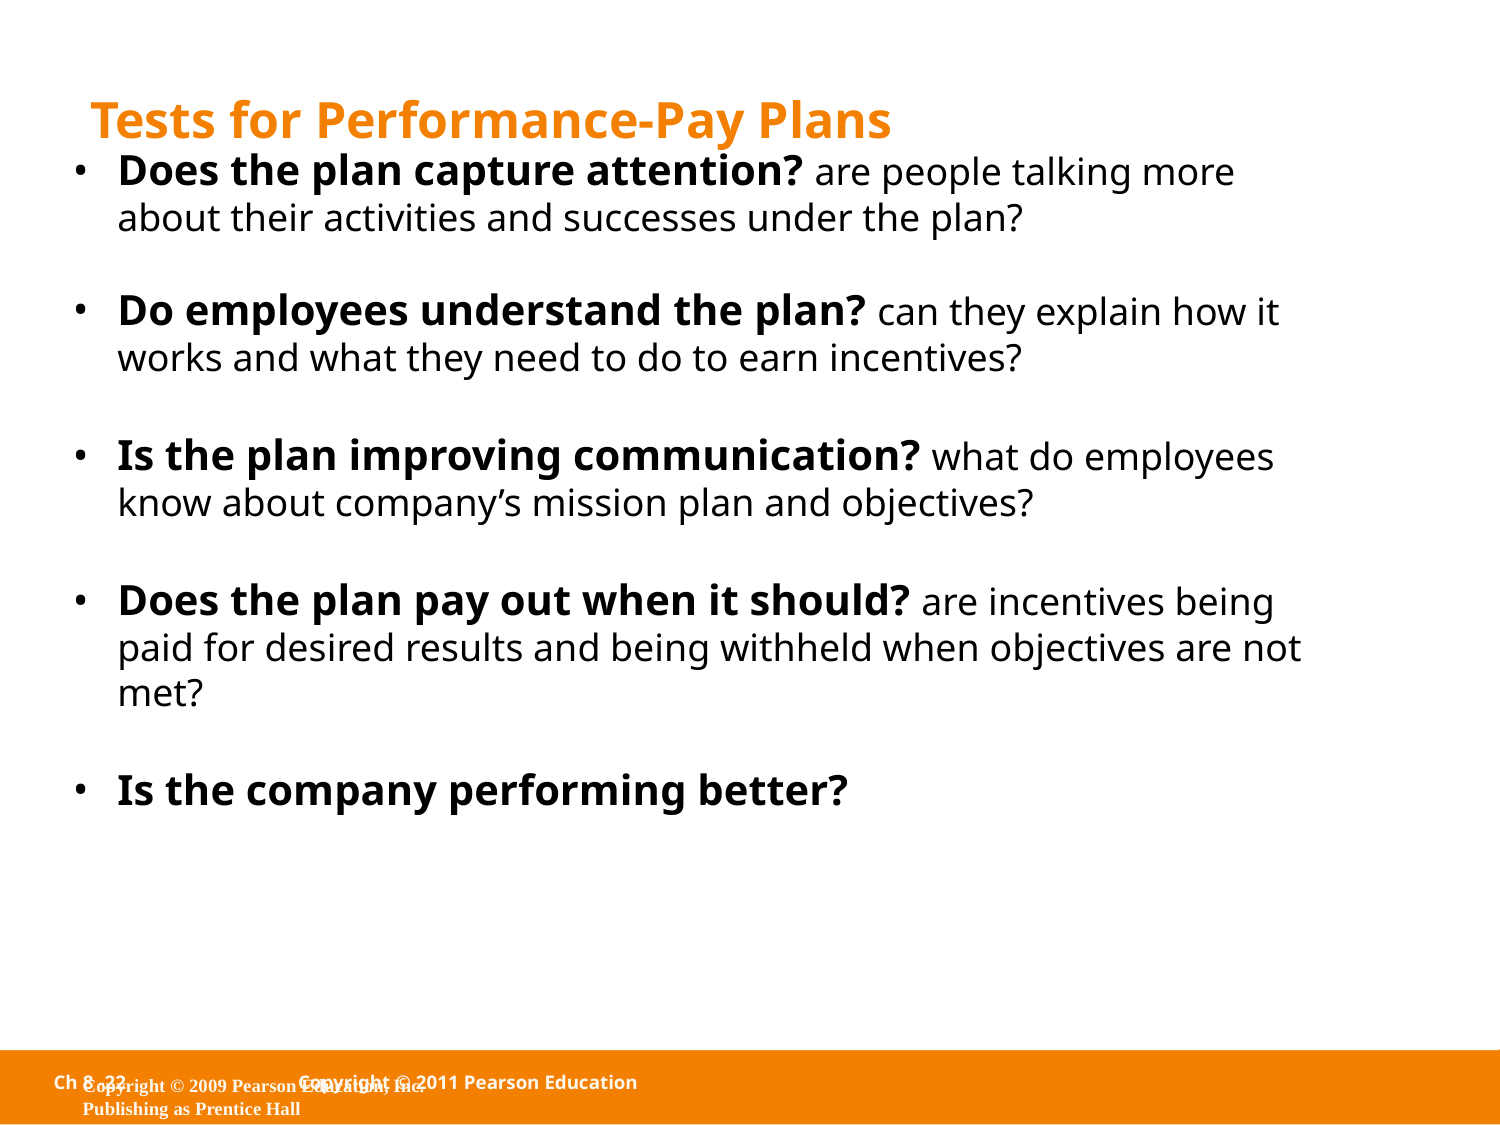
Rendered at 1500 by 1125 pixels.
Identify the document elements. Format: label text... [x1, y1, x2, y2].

picture [1248, 1042, 1500, 1124]
text_box Ch 8 -22 [47, 1070, 164, 1093]
text_box Tests for Performance-Pay Plans [74, 80, 1020, 143]
text_box Does the plan capture attention? are people talking more about their activities and successes under the plan? Do employees understand the plan? can they explain how it works and what they need to do to earn incentives? Is the plan improving communication? what do employees know about company’s mission plan and objectives? Does the plan pay out when it should? are incentives being paid for desired results and being withheld when objectives are not met? Is the company performing better? [66, 143, 1323, 814]
text_box Copyright © 2011 Pearson Education [233, 1070, 697, 1093]
